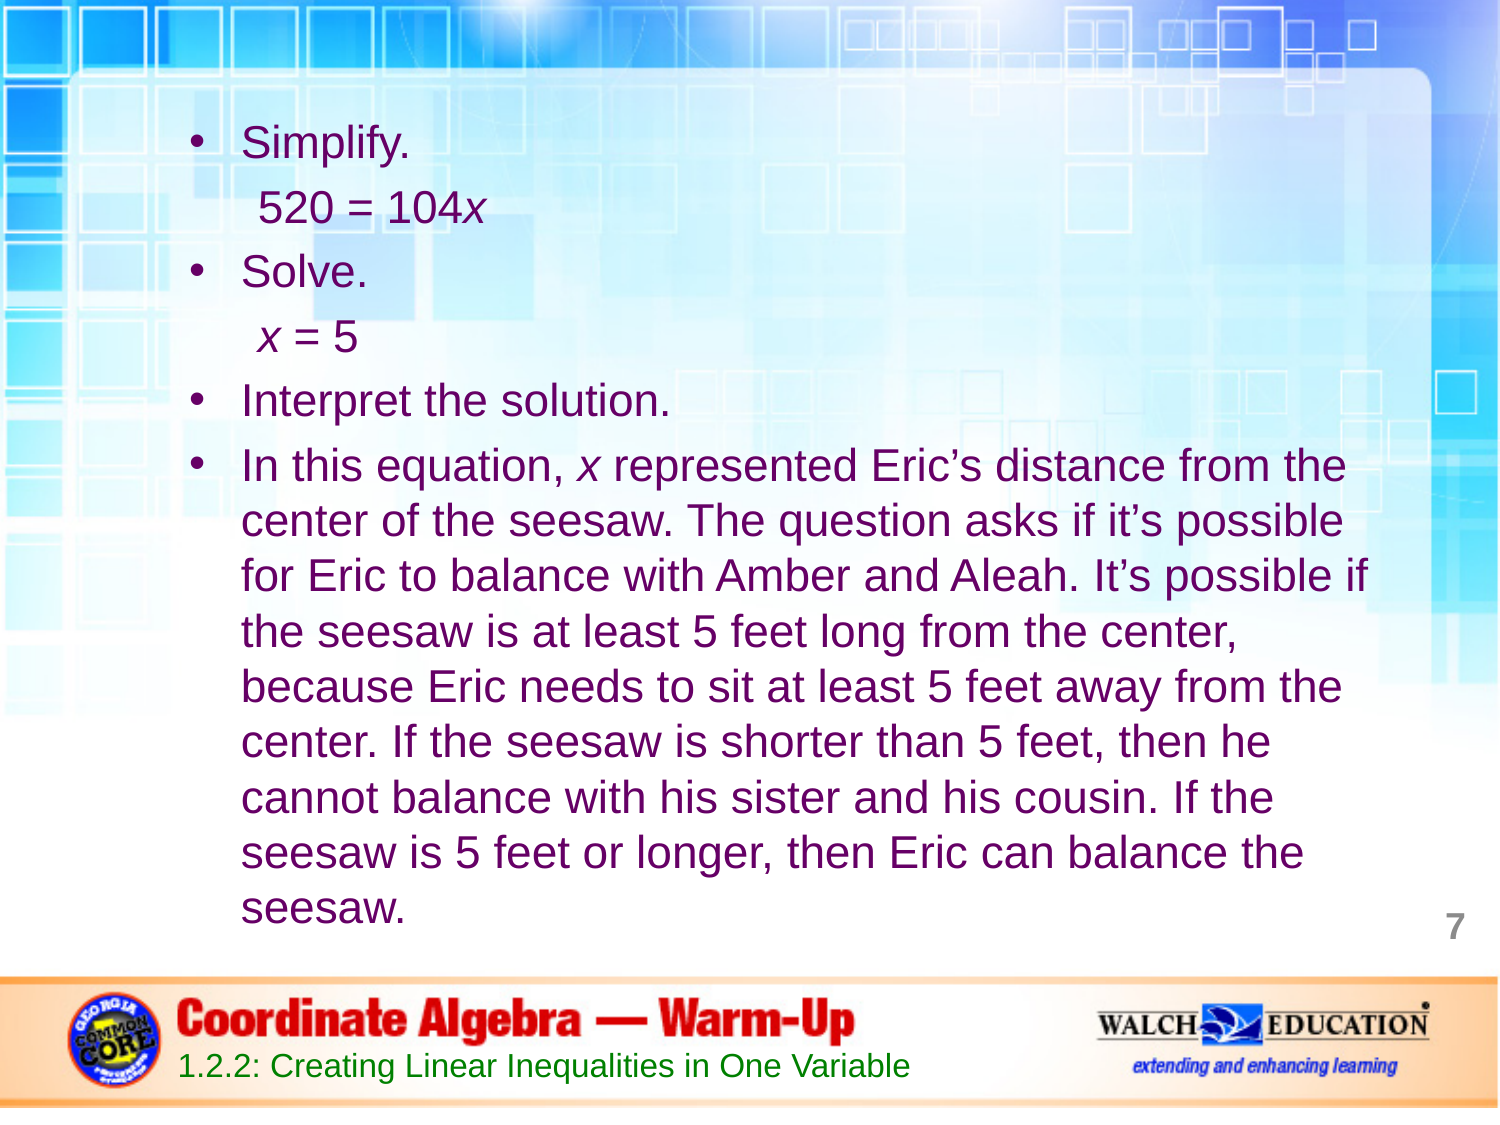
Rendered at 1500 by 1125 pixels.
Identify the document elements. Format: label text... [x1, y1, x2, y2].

subtitle Simplify. 520 = 104x Solve. x = 5 Interpret the solution. In this equation, x represented Eric’s distance from the center of the seesaw. The question asks if it’s possible for Eric to balance with Amber and Aleah. It’s possible if the seesaw is at least 5 feet long from the center, because Eric needs to sit at least 5 feet away from the center. If the seesaw is shorter than 5 feet, then he cannot balance with his sister and his cousin. If the seesaw is 5 feet or longer, then Eric can balance the seesaw. [105, 105, 1394, 949]
list 1.2.2: Creating Linear Inequalities in One Variable [162, 1036, 1070, 1080]
picture [0, 0, 1500, 1108]
slide_number 7 [1361, 901, 1481, 949]
